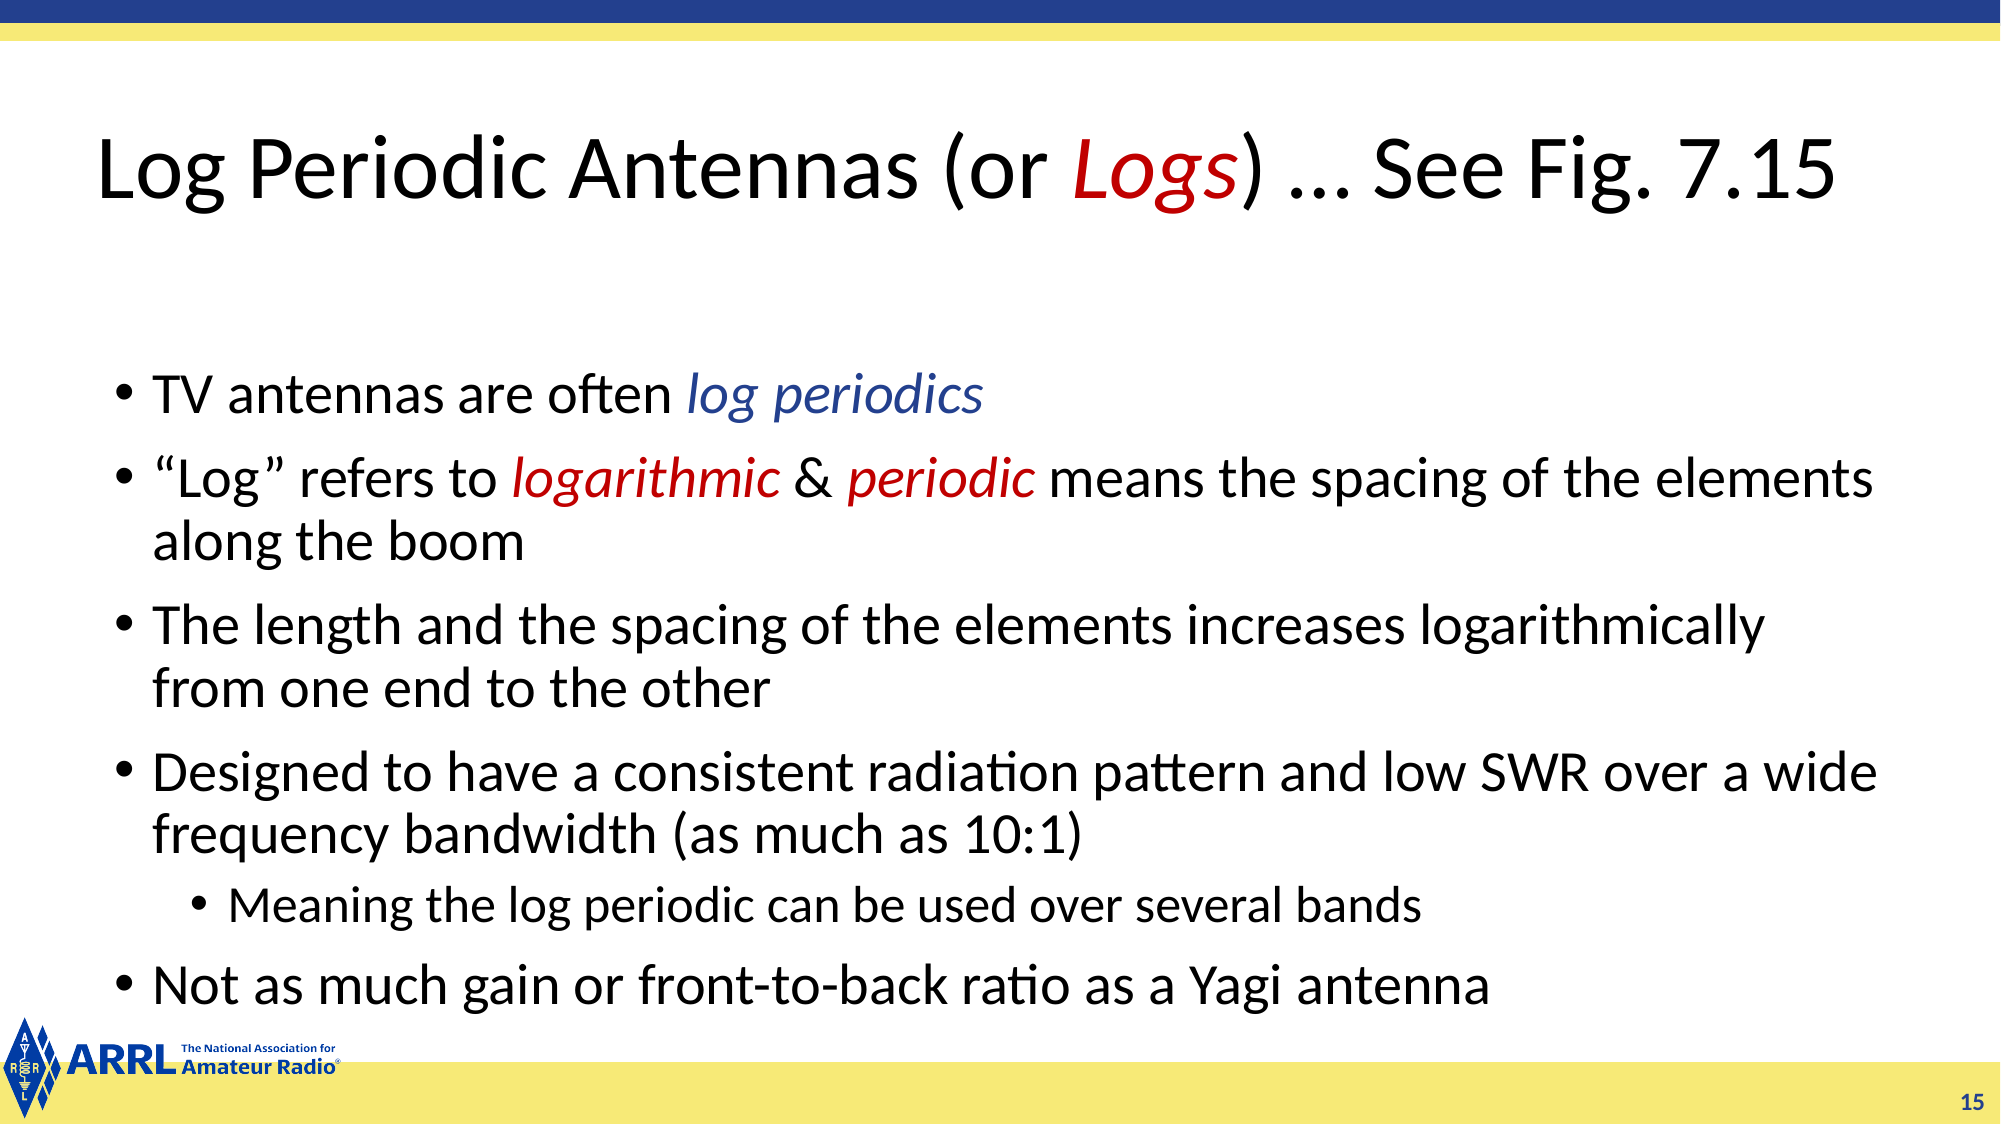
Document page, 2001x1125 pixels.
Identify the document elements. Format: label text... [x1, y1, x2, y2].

title Log Periodic Antennas (or Logs) … See Fig. 7.15 [81, 59, 1924, 278]
list TV antennas are often log periodics “Log” refers to logarithmic & periodic means the spacing of the elements along the boom The length and the spacing of the elements increases logarithmically from one end to the other Designed to have a consistent radiation pattern and low SWR over a wide frequency bandwidth (as much as 10:1) Meaning the log periodic can be used over several bands Not as much gain or front-to-back ratio as a Yagi antenna [99, 355, 1900, 1075]
picture [1, 1015, 342, 1121]
